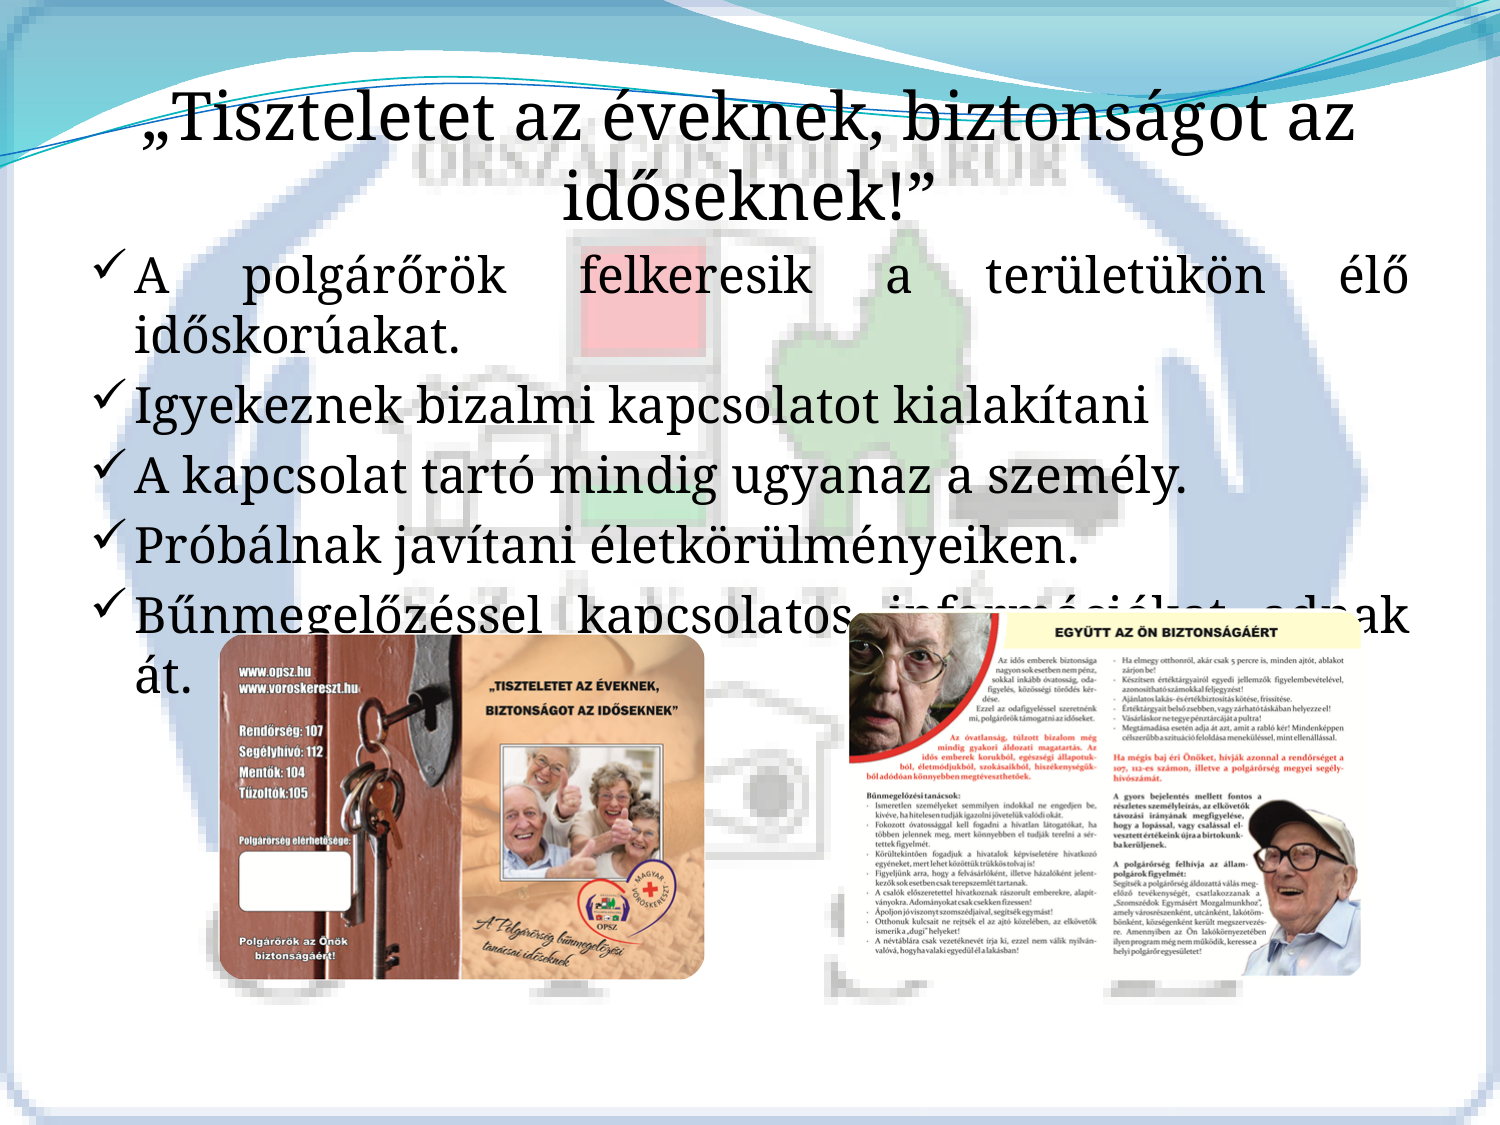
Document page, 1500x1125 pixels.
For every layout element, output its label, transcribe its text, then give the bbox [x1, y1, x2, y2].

list „Tiszteletet az éveknek, biztonságot az időseknek!” A polgárőrök felkeresik a területükön élő időskorúakat. Igyekeznek bizalmi kapcsolatot kialakítani A kapcsolat tartó mindig ugyanaz a személy. Próbálnak javítani életkörülményeiken. Bűnmegelőzéssel kapcsolatos információkat adnak át. [75, 66, 1425, 1038]
picture [844, 608, 1366, 981]
picture [218, 633, 706, 981]
